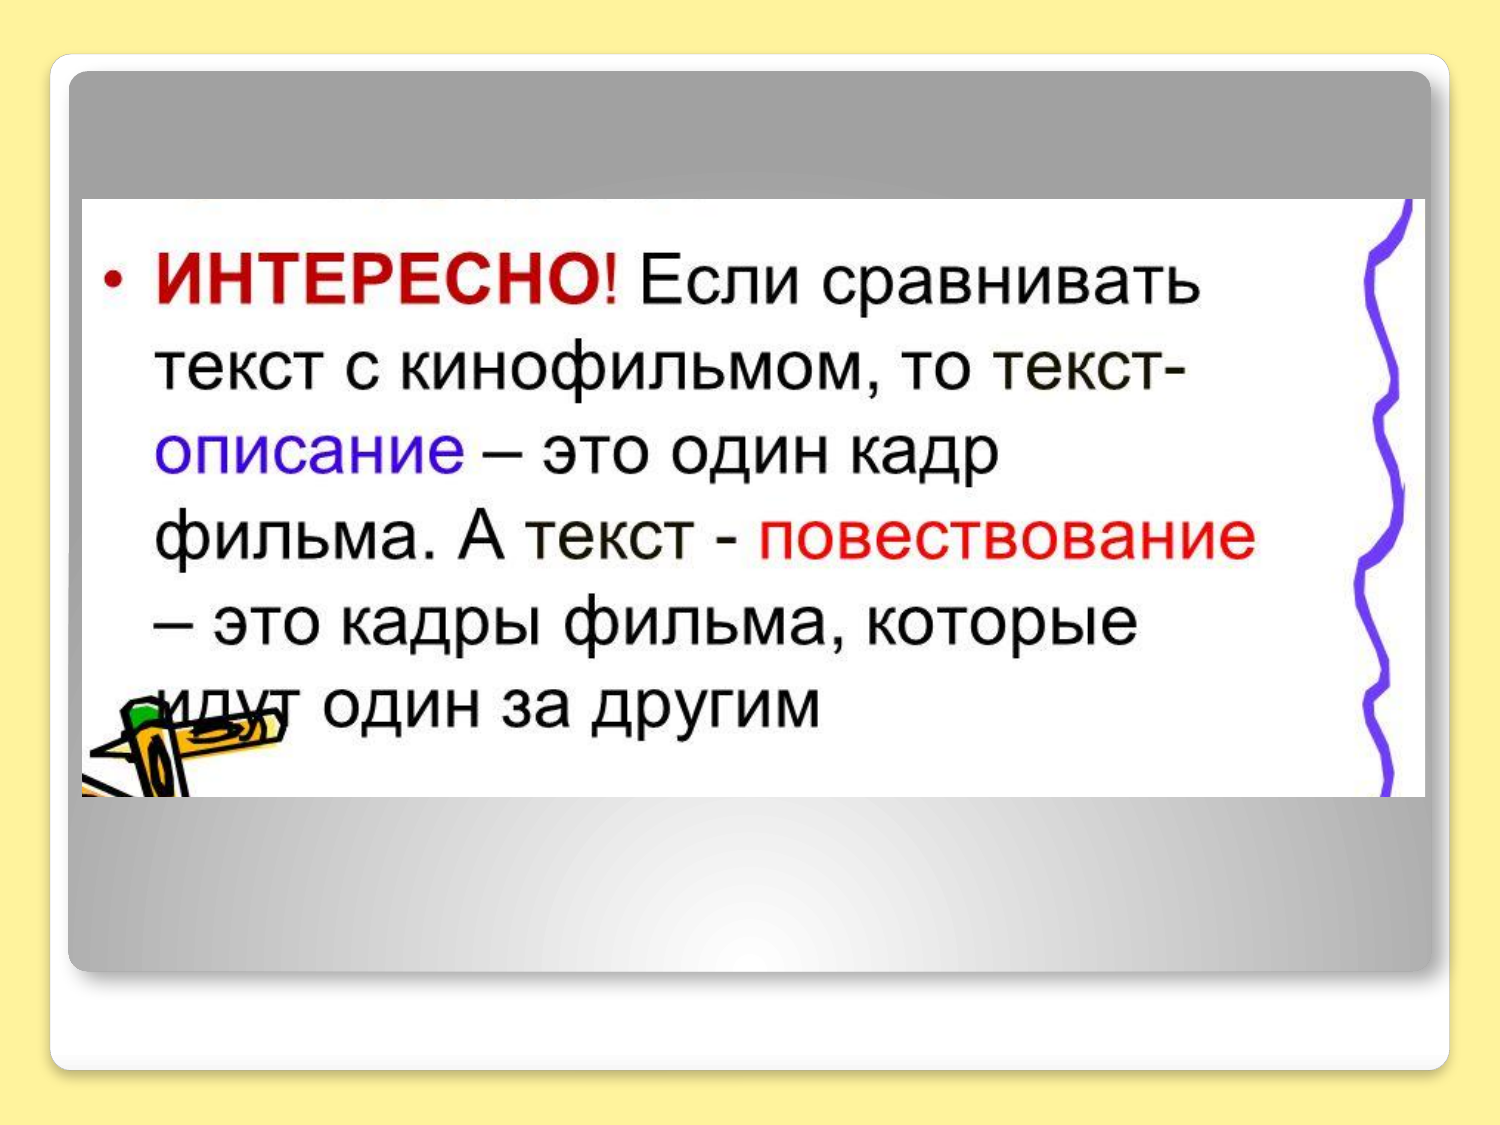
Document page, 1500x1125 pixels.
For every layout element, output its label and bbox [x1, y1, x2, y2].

list [81, 198, 1426, 797]
